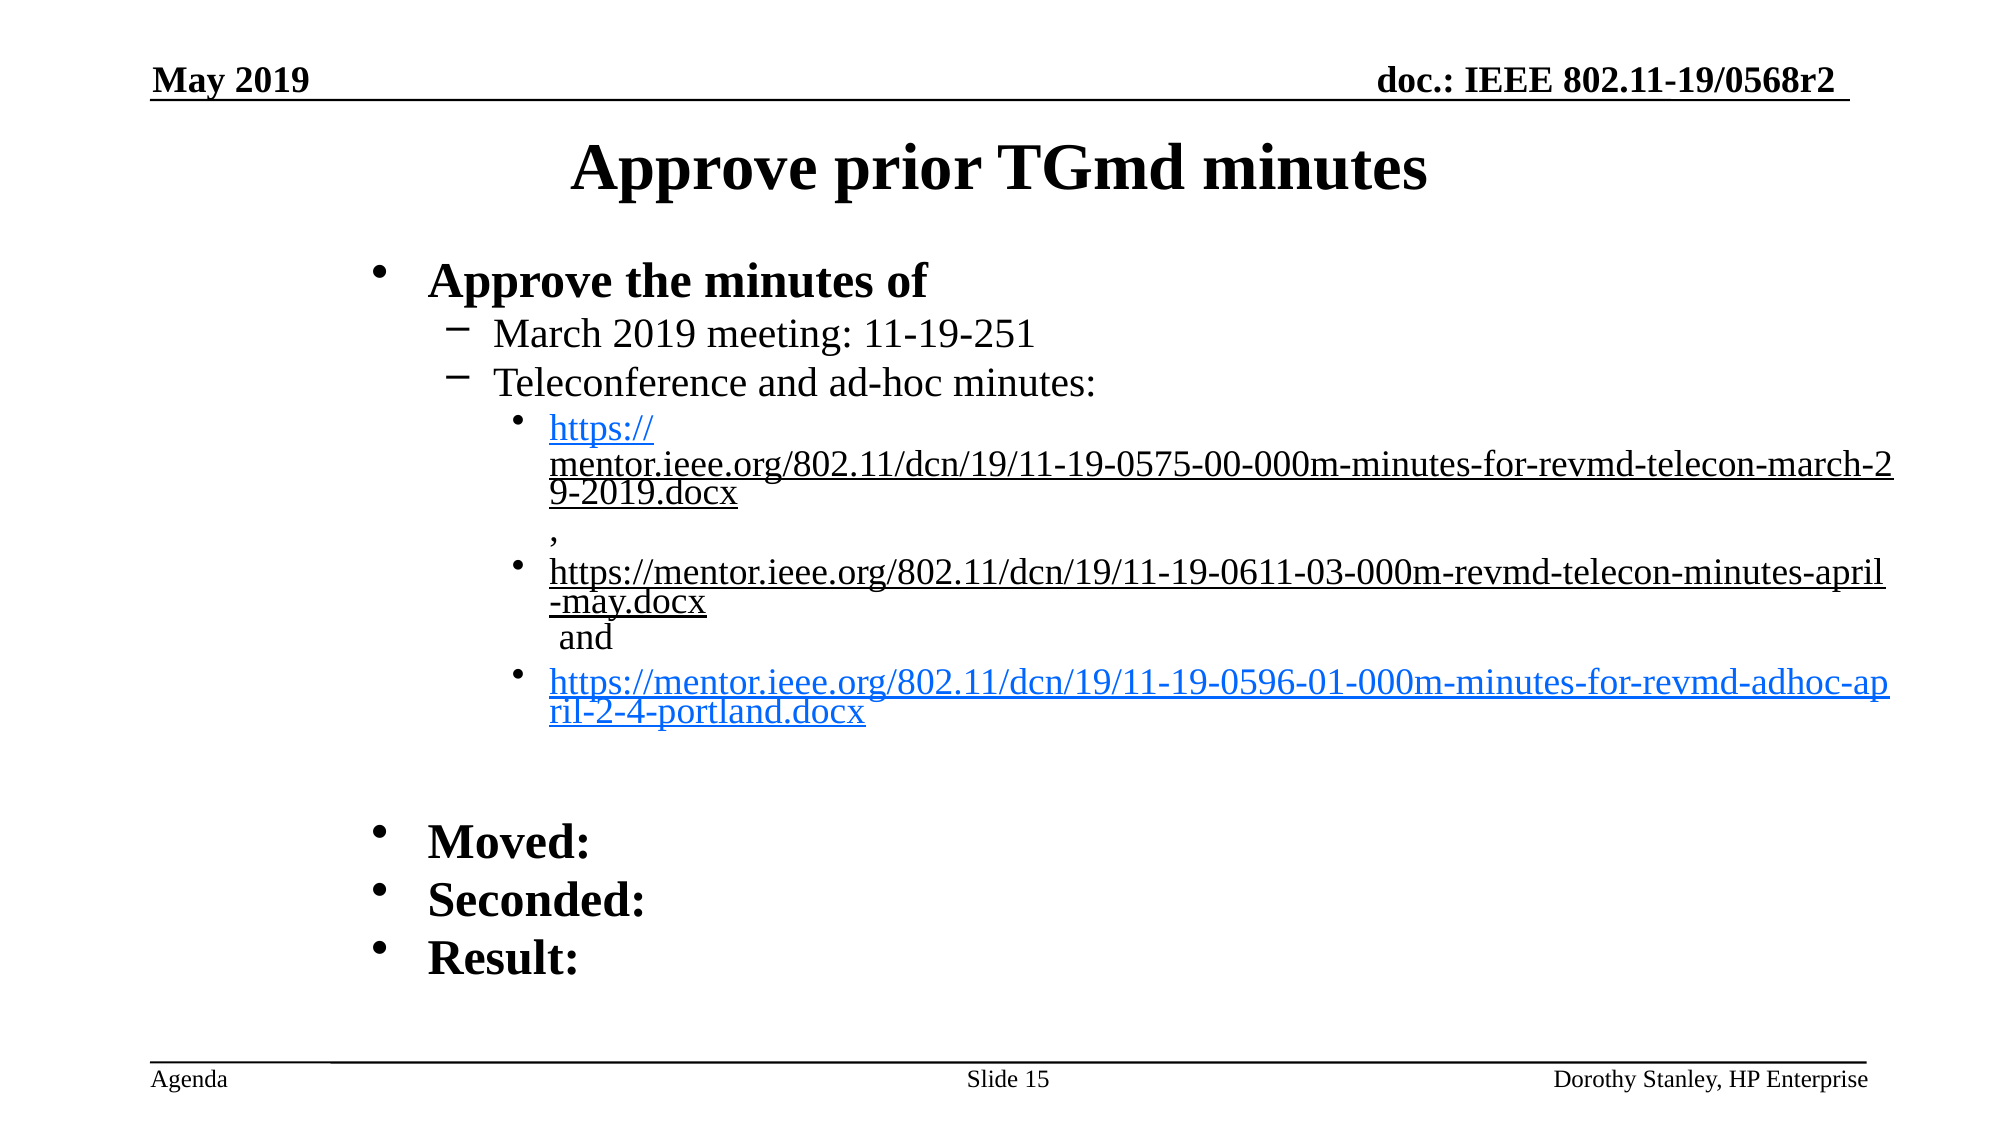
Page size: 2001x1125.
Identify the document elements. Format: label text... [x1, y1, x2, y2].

footer Dorothy Stanley, HP Enterprise [1549, 1062, 1869, 1093]
slide_number Slide 15 [966, 1062, 1051, 1093]
title Approve prior TGmd minutes [362, 75, 1638, 250]
list Approve the minutes of March 2019 meeting: 11-19-251 Teleconference and ad-hoc minutes: https://mentor.ieee.org/802.11/dcn/19/11-19-0575-00-000m-minutes-for-revmd-telecon-march-29-2019.docx, https://mentor.ieee.org/802.11/dcn/19/11-19-0611-03-000m-revmd-telecon-minutes-april-may.docx and https://mentor.ieee.org/802.11/dcn/19/11-19-0596-01-000m-minutes-for-revmd-adhoc-april-2-4-portland.docx Moved: Seconded: Result: [356, 251, 1911, 1002]
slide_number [152, 54, 567, 100]
